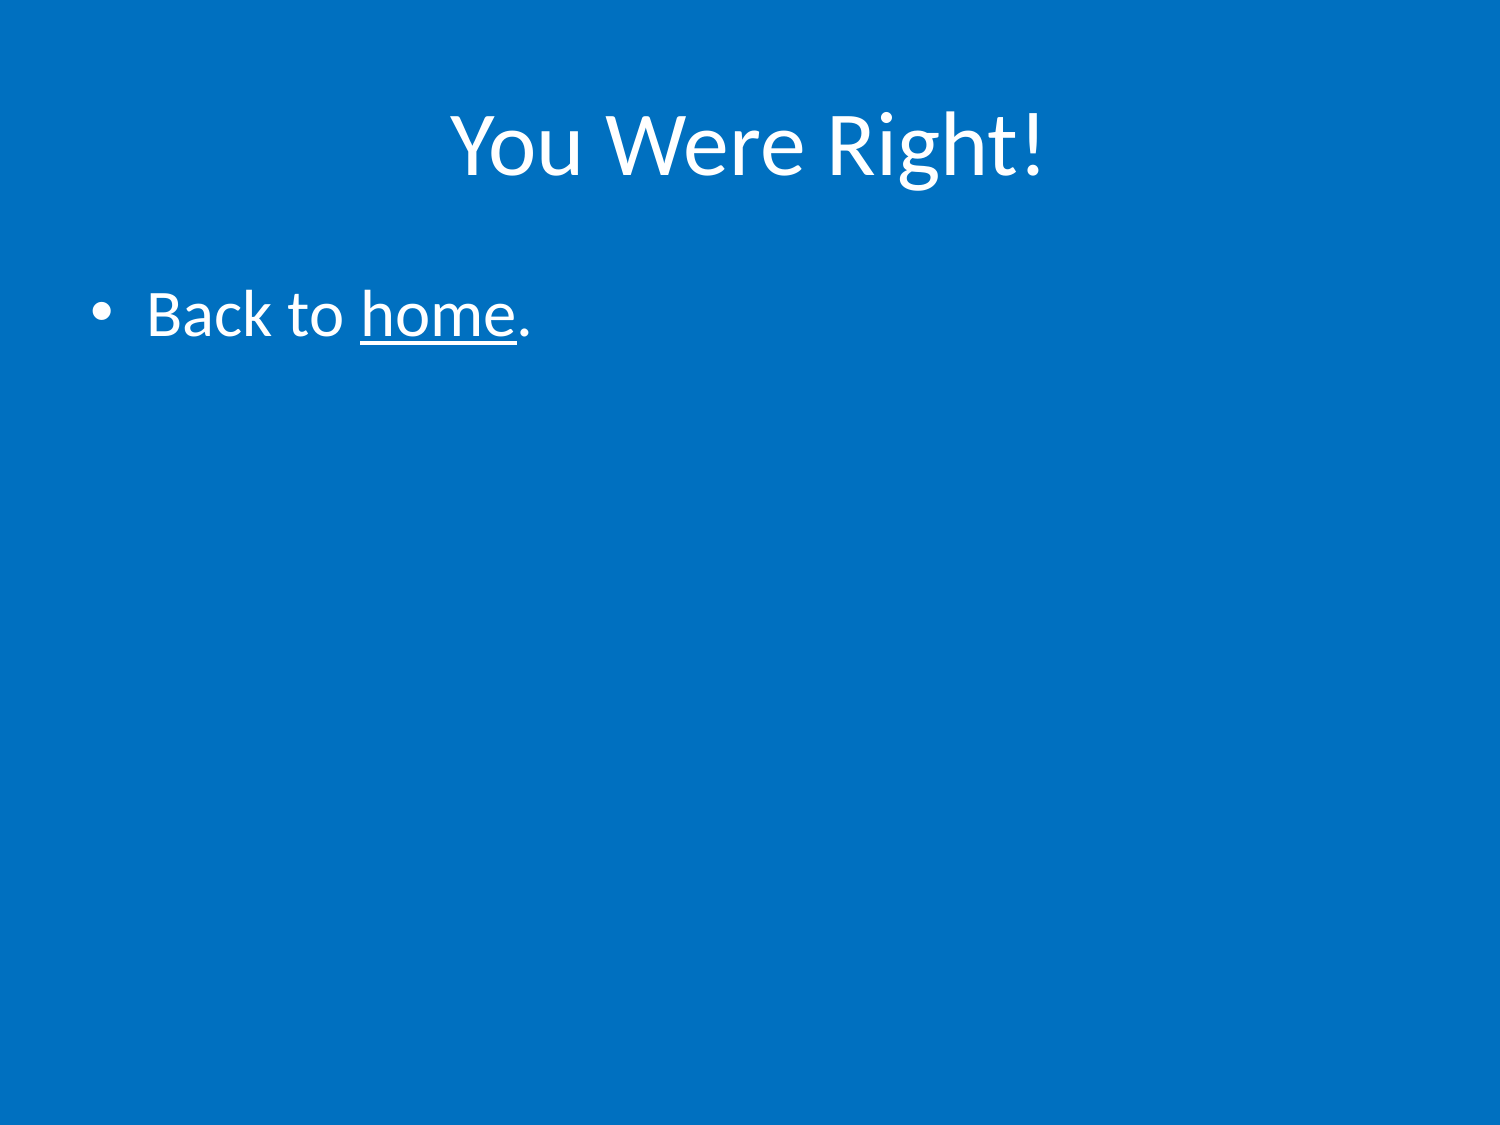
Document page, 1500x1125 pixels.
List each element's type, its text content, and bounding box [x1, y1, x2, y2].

title You Were Right! [75, 45, 1425, 233]
list Back to home. [75, 262, 1425, 1005]
